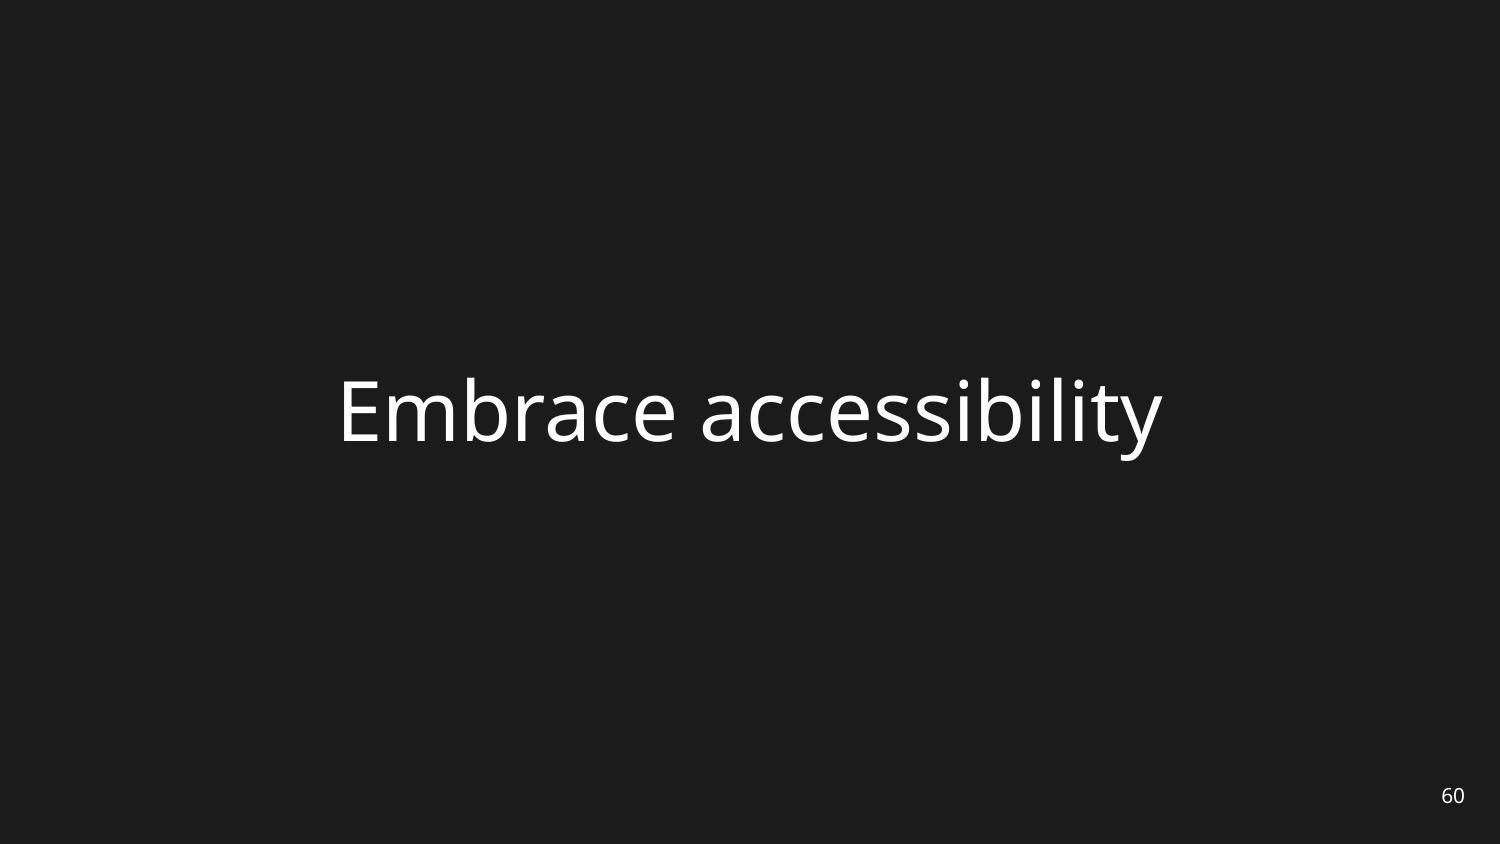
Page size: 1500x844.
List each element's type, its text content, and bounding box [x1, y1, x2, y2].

slide_number 60 [1389, 764, 1480, 830]
title Embrace accessibility [51, 72, 1449, 753]
